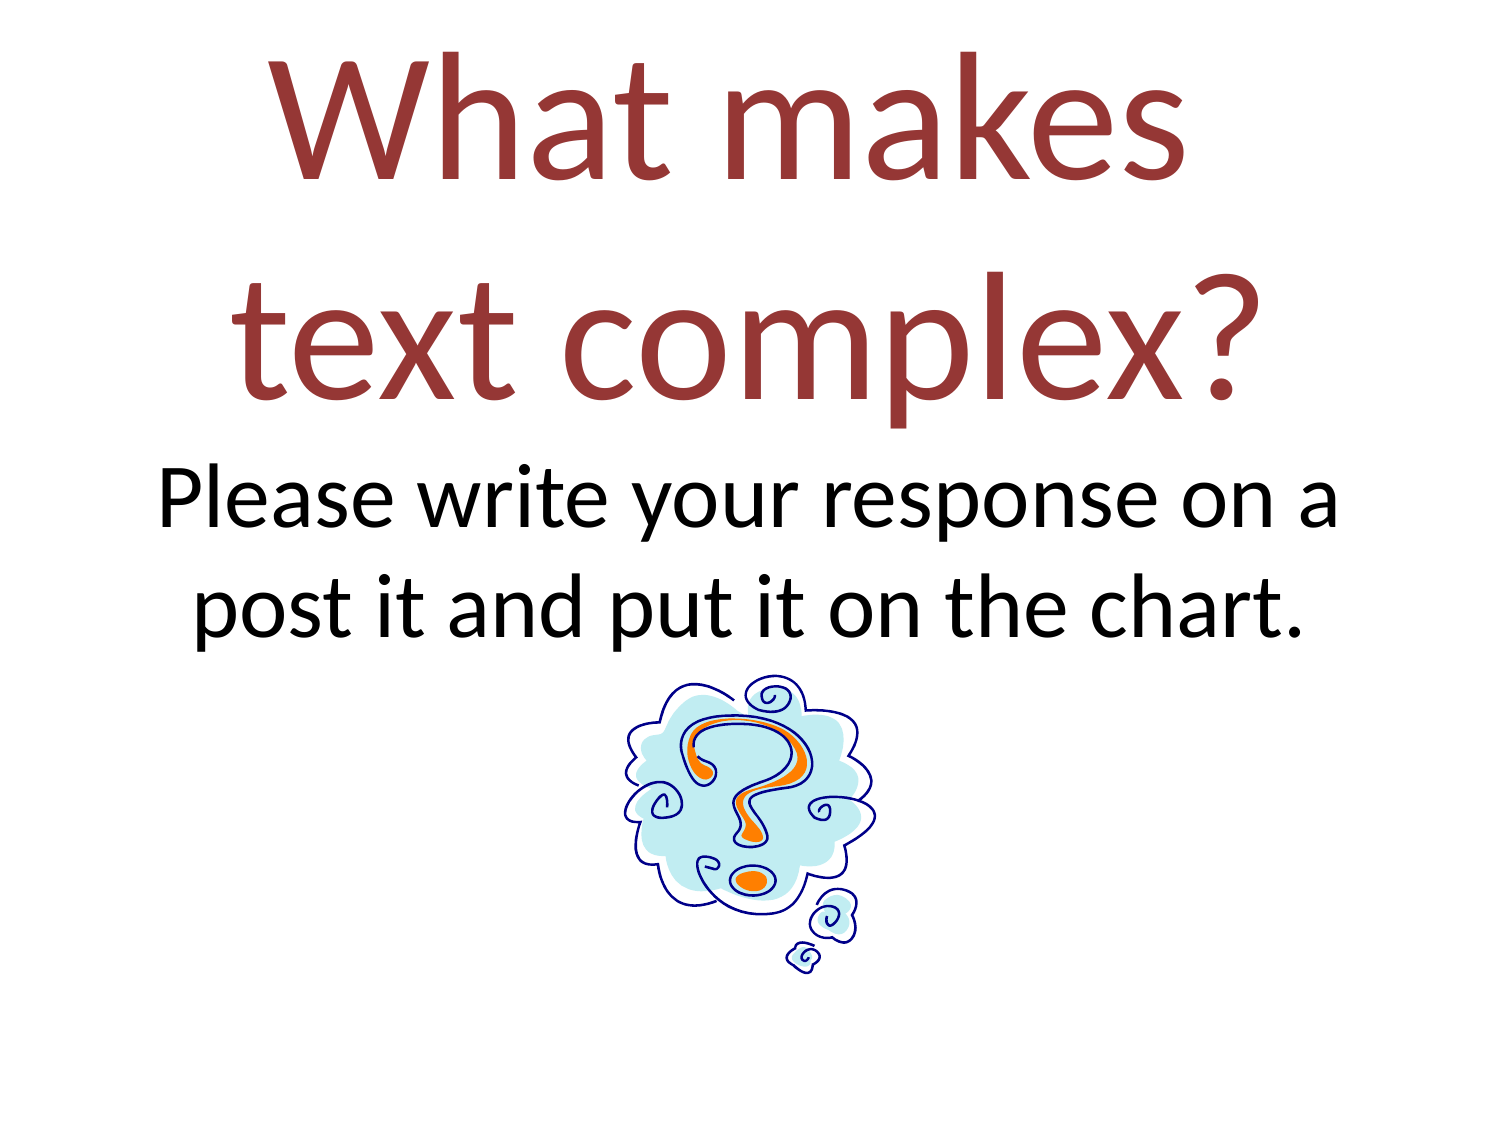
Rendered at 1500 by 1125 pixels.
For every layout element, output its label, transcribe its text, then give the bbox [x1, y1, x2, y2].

title What makes text complex? Please write your response on a post it and put it on the chart. [75, 232, 1425, 421]
picture [623, 674, 877, 975]
